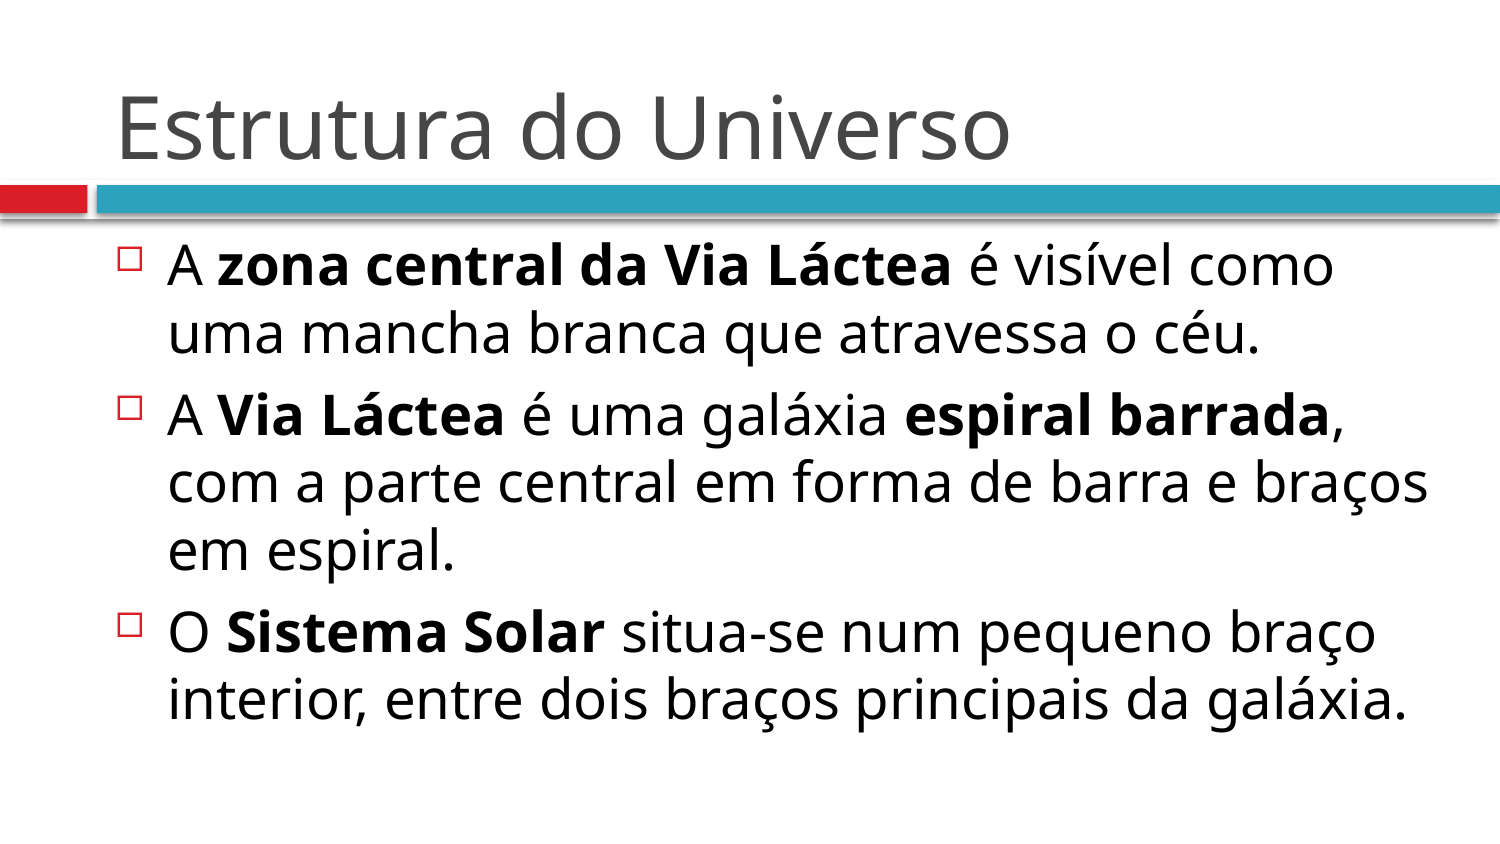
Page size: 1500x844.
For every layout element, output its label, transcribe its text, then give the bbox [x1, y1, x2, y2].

title Estrutura do Universo [99, 19, 1438, 185]
list A zona central da Via Láctea é visível como uma mancha branca que atravessa o céu. A Via Láctea é uma galáxia espiral barrada, com a parte central em forma de barra e braços em espiral. O Sistema Solar situa-se num pequeno braço interior, entre dois braços principais da galáxia. [99, 221, 1459, 760]
